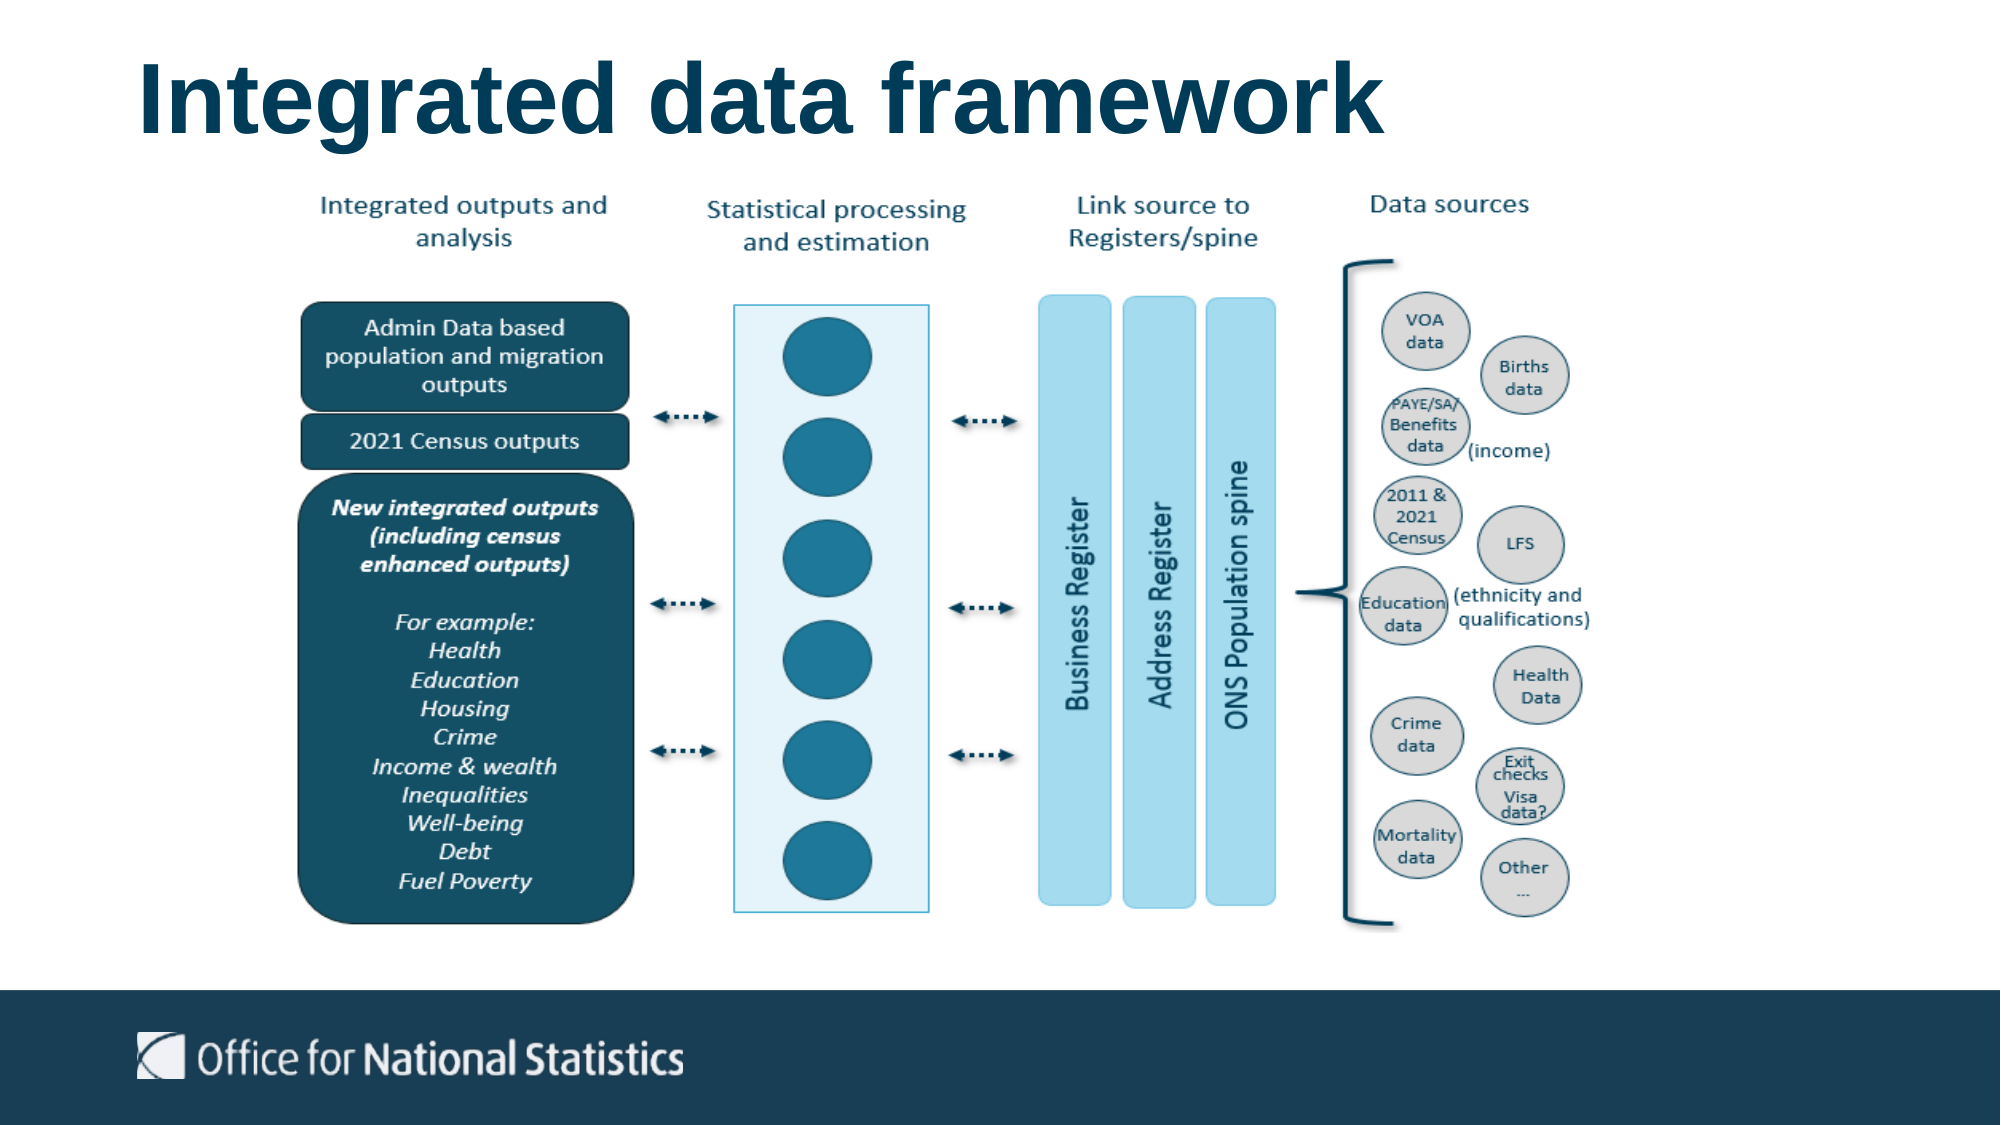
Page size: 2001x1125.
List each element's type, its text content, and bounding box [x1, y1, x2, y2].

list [151, 163, 1728, 933]
title Integrated data framework [137, 39, 1863, 164]
